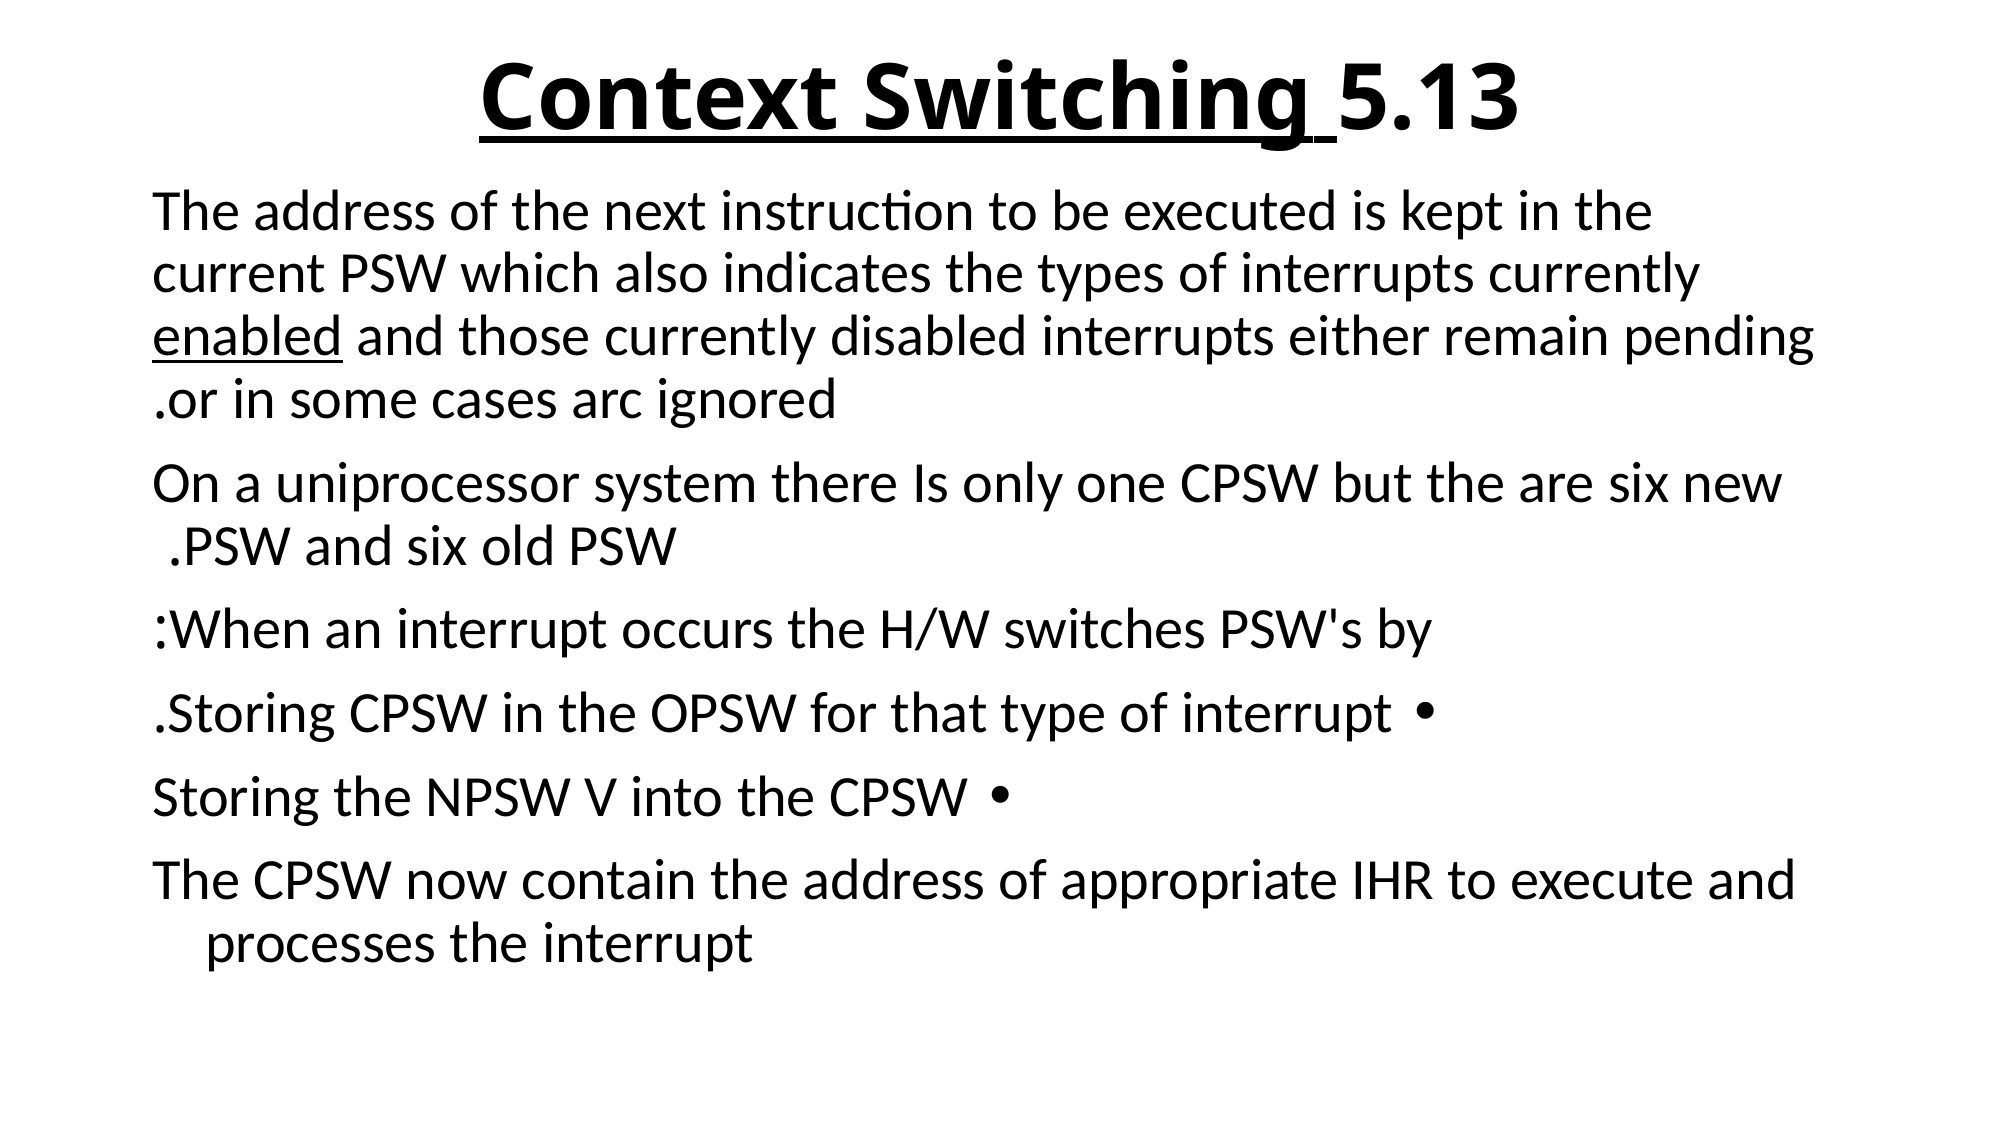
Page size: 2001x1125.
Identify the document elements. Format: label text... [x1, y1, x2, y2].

text_box [0, 0, 2000, 75]
list The address of the next instruction to be executed is kept in the current PSW which also indicates the types of interrupts currently enabled and those currently disabled interrupts either remain pending or in some cases arc ignored. On a uniprocessor system there Is only one CPSW but the are six new PSW and six old PSW. When an interrupt occurs the H/W switches PSW's by: • Storing CPSW in the OPSW for that type of interrupt. • Storing the NPSW V into the CPSW The CPSW now contain the address of appropriate IHR to execute and processes the interrupt [137, 172, 1863, 1125]
title Context Switching 5.13 [137, 76, 1863, 172]
